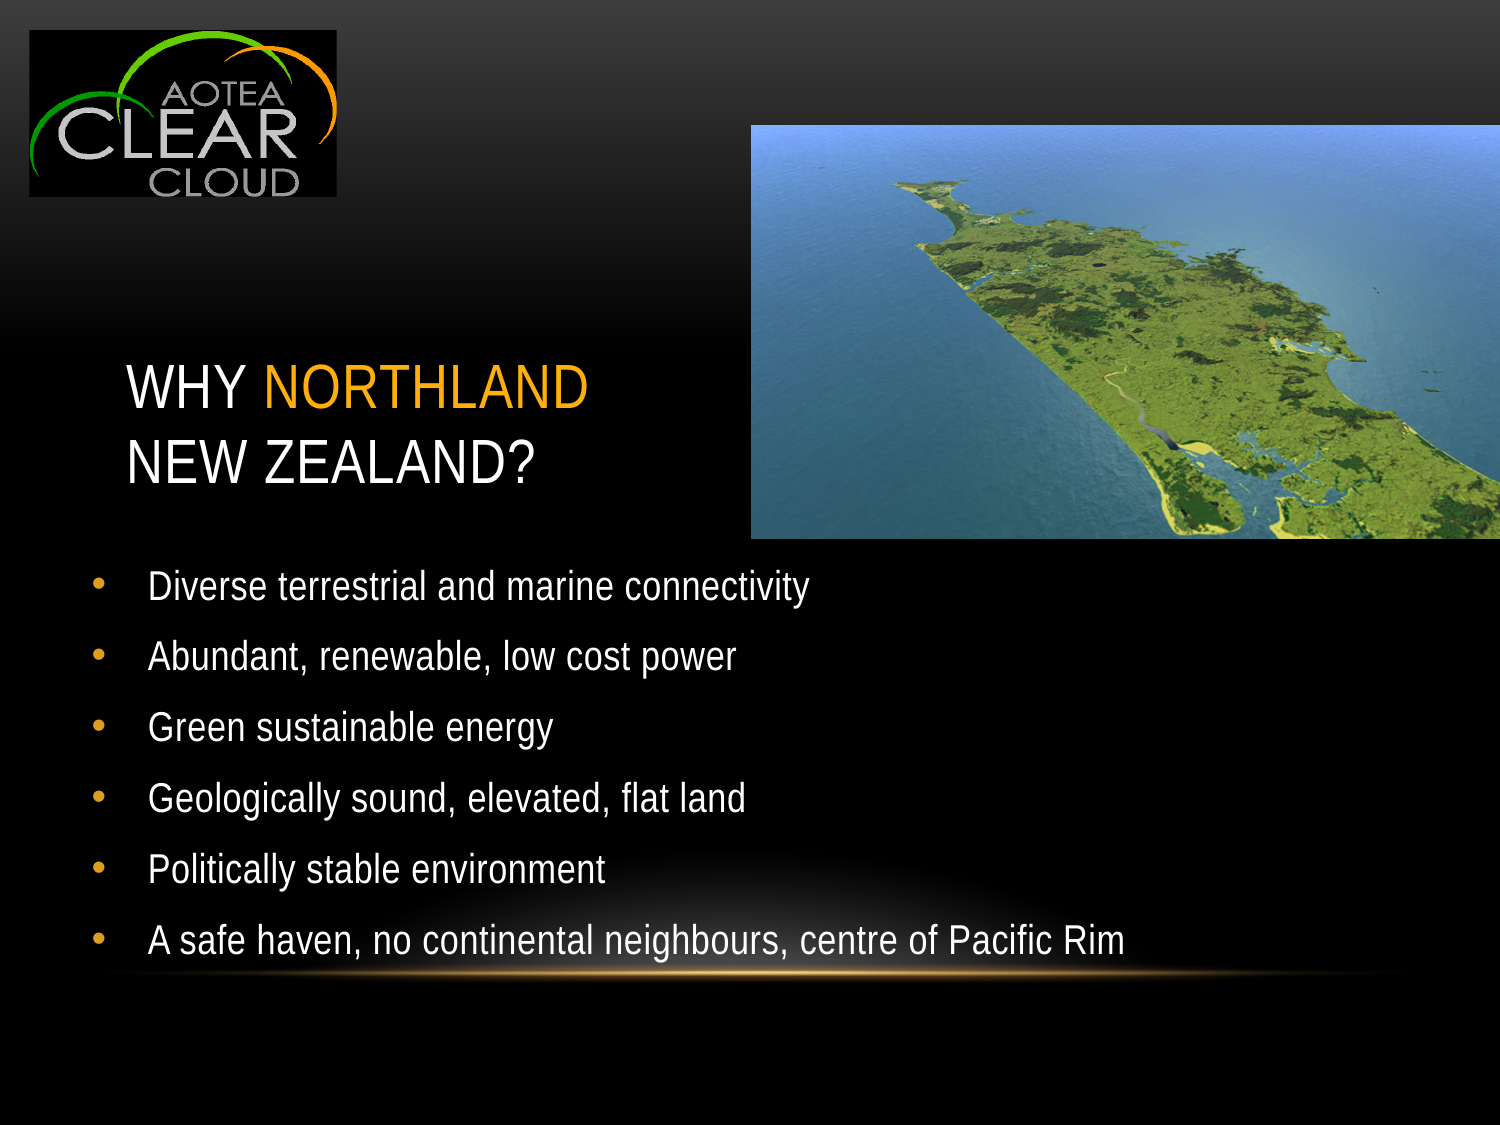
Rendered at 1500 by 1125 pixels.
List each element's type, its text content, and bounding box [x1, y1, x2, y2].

title WHY NORTHLAND NEW ZEALAND? [111, 314, 745, 504]
list Diverse terrestrial and marine connectivity Abundant, renewable, low cost power Green sustainable energy Geologically sound, elevated, flat land Politically stable environment A safe haven, no continental neighbours, centre of Pacific Rim [76, 550, 1223, 988]
picture [0, 0, 1500, 1125]
